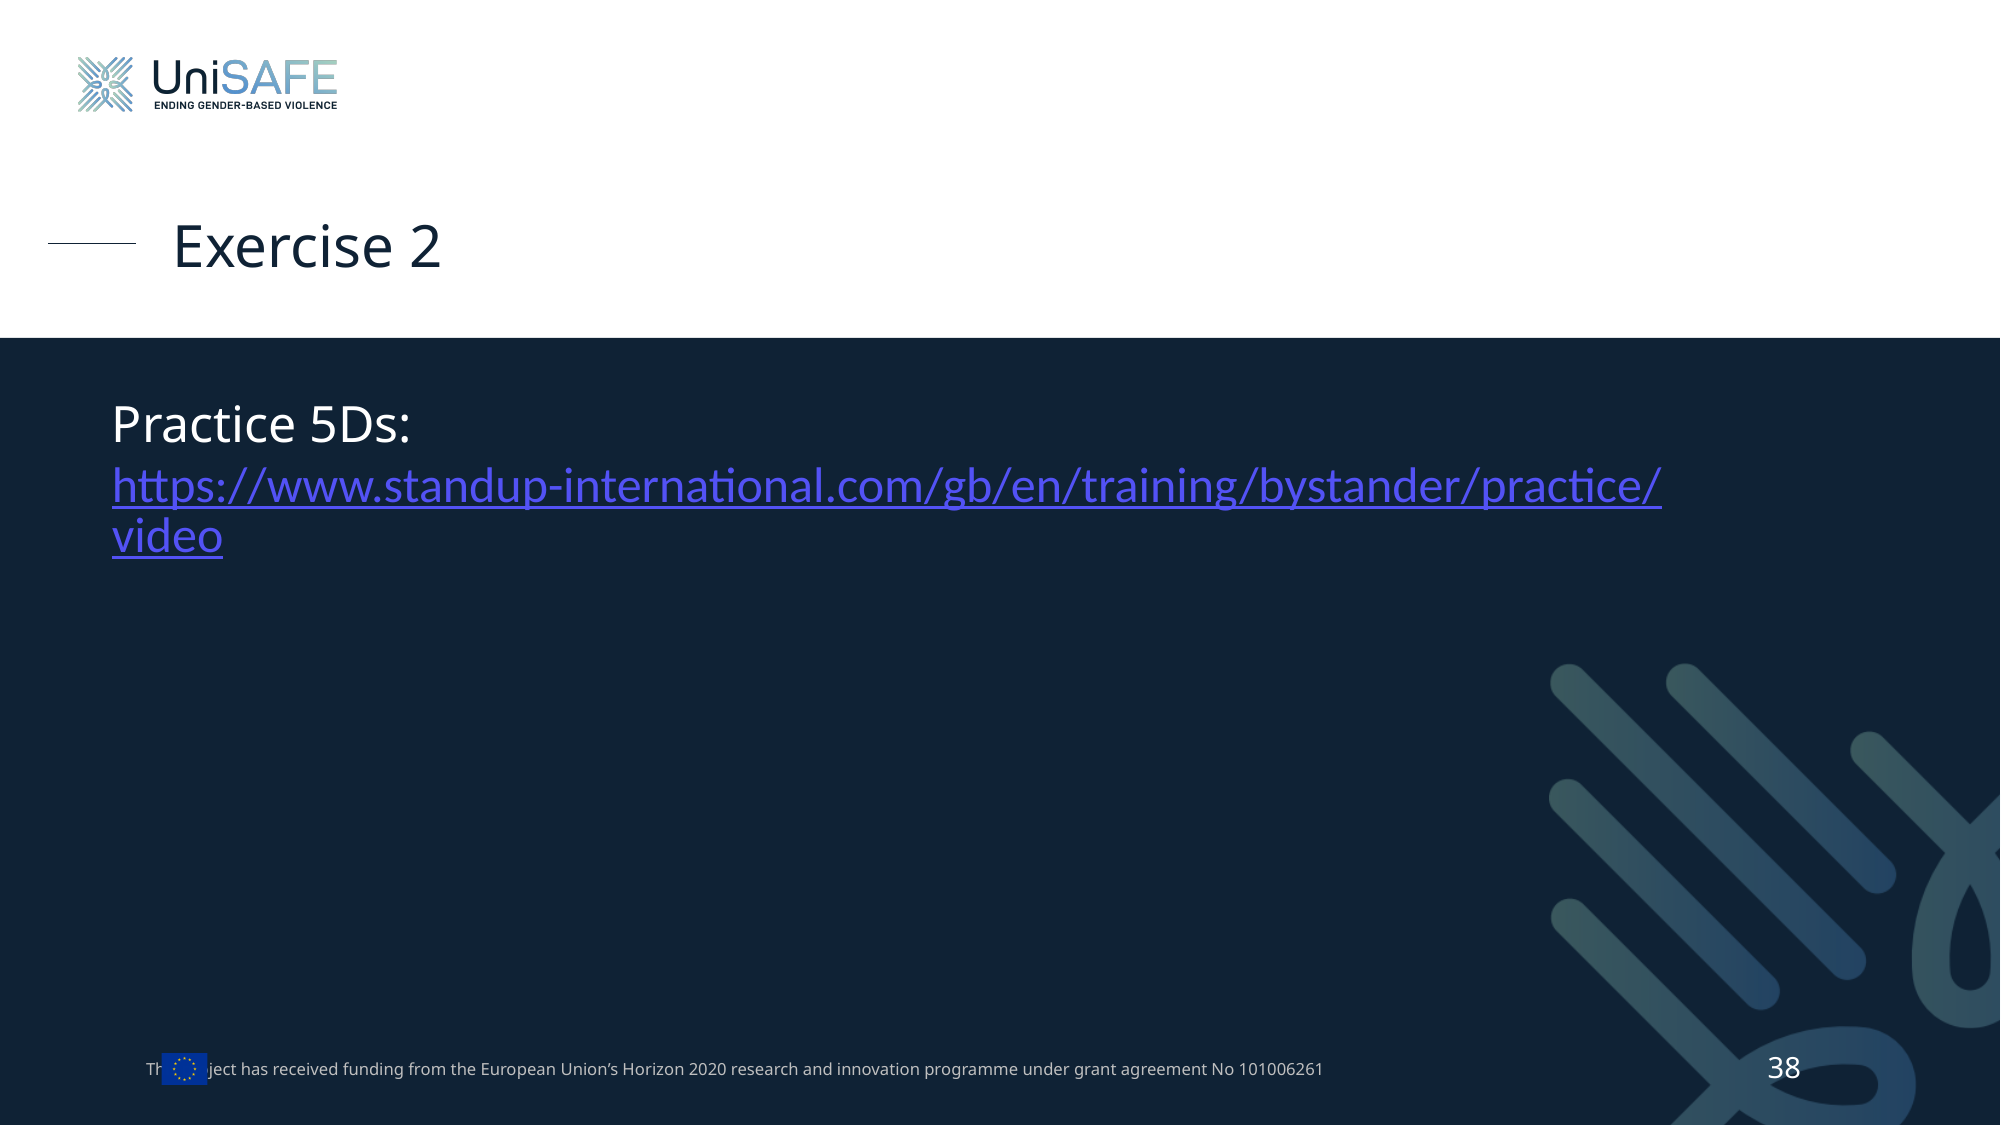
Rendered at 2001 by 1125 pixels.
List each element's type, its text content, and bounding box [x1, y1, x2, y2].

text_box Practice 5Ds: https://www.standup-international.com/gb/en/training/bystander/practice/video [97, 385, 1700, 580]
title Exercise 2 [172, 185, 1828, 314]
picture [78, 57, 337, 112]
